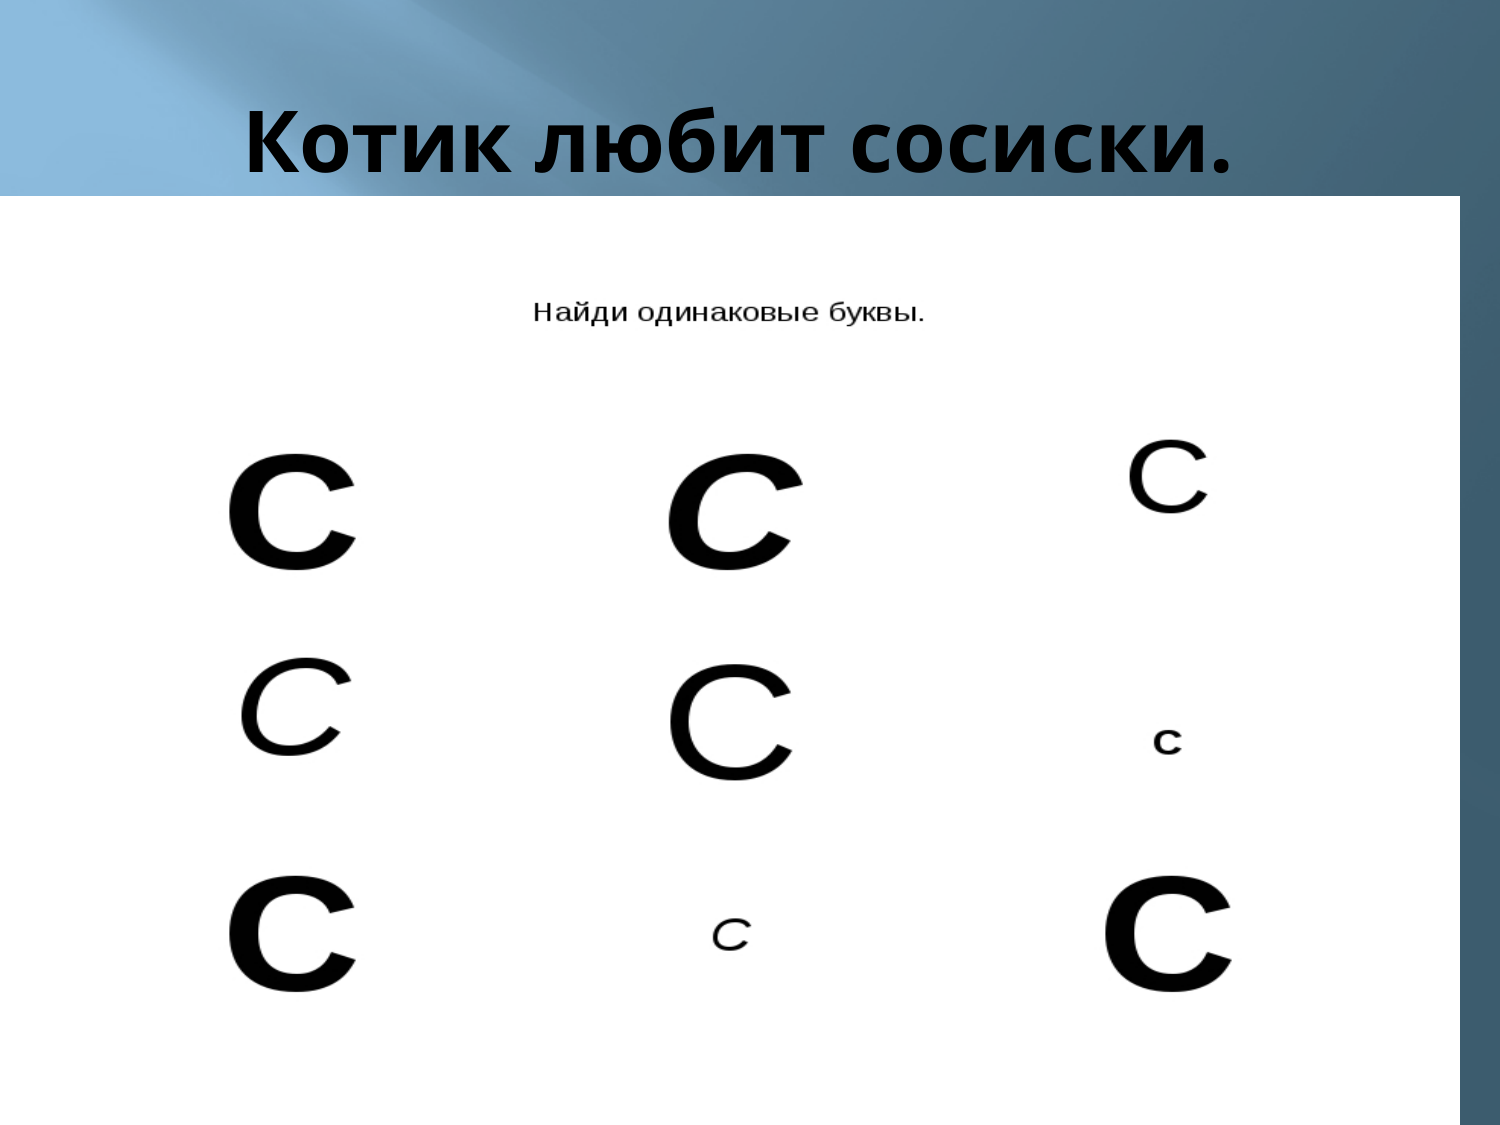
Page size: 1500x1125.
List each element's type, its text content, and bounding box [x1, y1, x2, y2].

picture [0, 0, 1500, 1125]
title Котик любит сосиски. [75, 45, 1425, 194]
